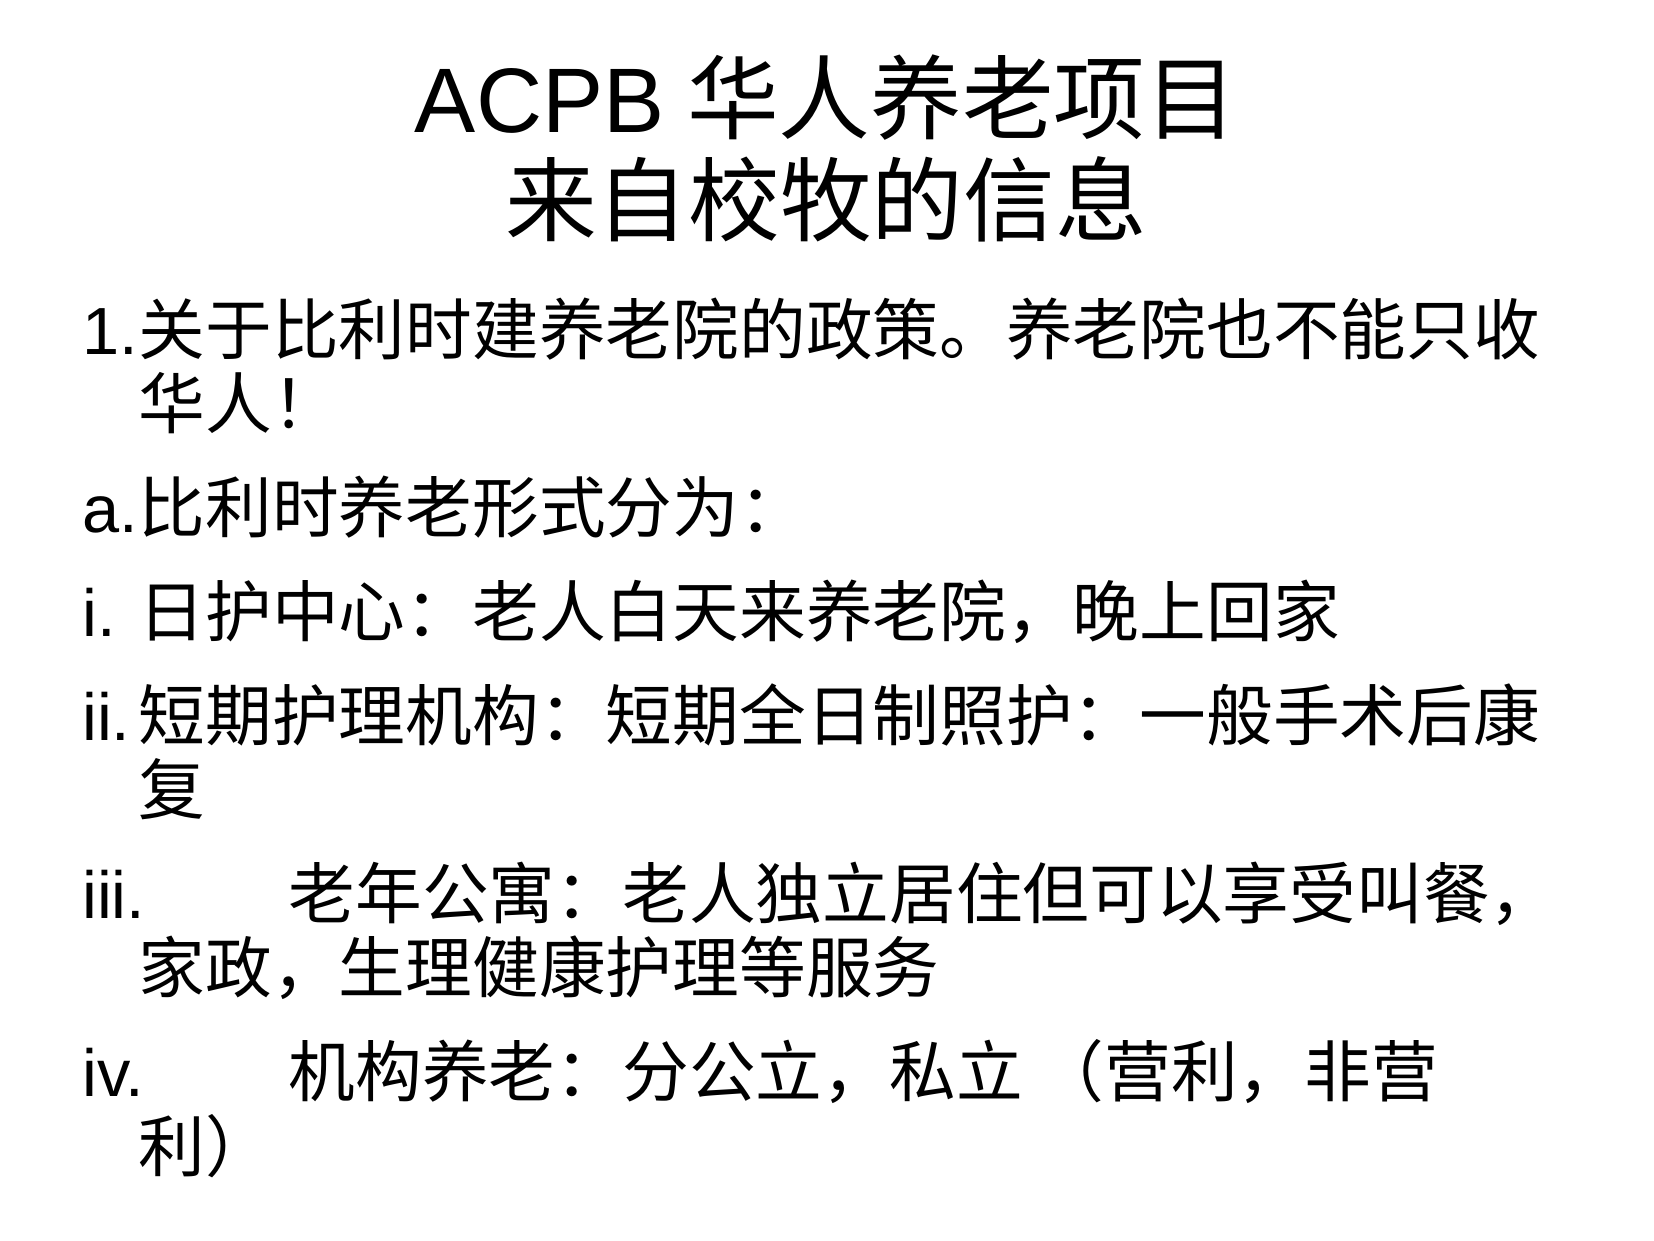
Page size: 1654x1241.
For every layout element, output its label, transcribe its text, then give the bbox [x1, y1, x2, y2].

title ACPB华人养老项目 来自校牧的信息 [82, 49, 1571, 257]
list 1. 关于比利时建养老院的政策。养老院也不能只收华人！ a. 比利时养老形式分为： i. 日护中心：老人白天来养老院，晚上回家 ii. 短期护理机构：短期全日制照护：一般手术后康复 iii. 老年公寓：老人独立居住但可以享受叫餐，家政，生理健康护理等服务 iv. 机构养老：分公立，私立 （营利，非营利） [82, 290, 1571, 1110]
